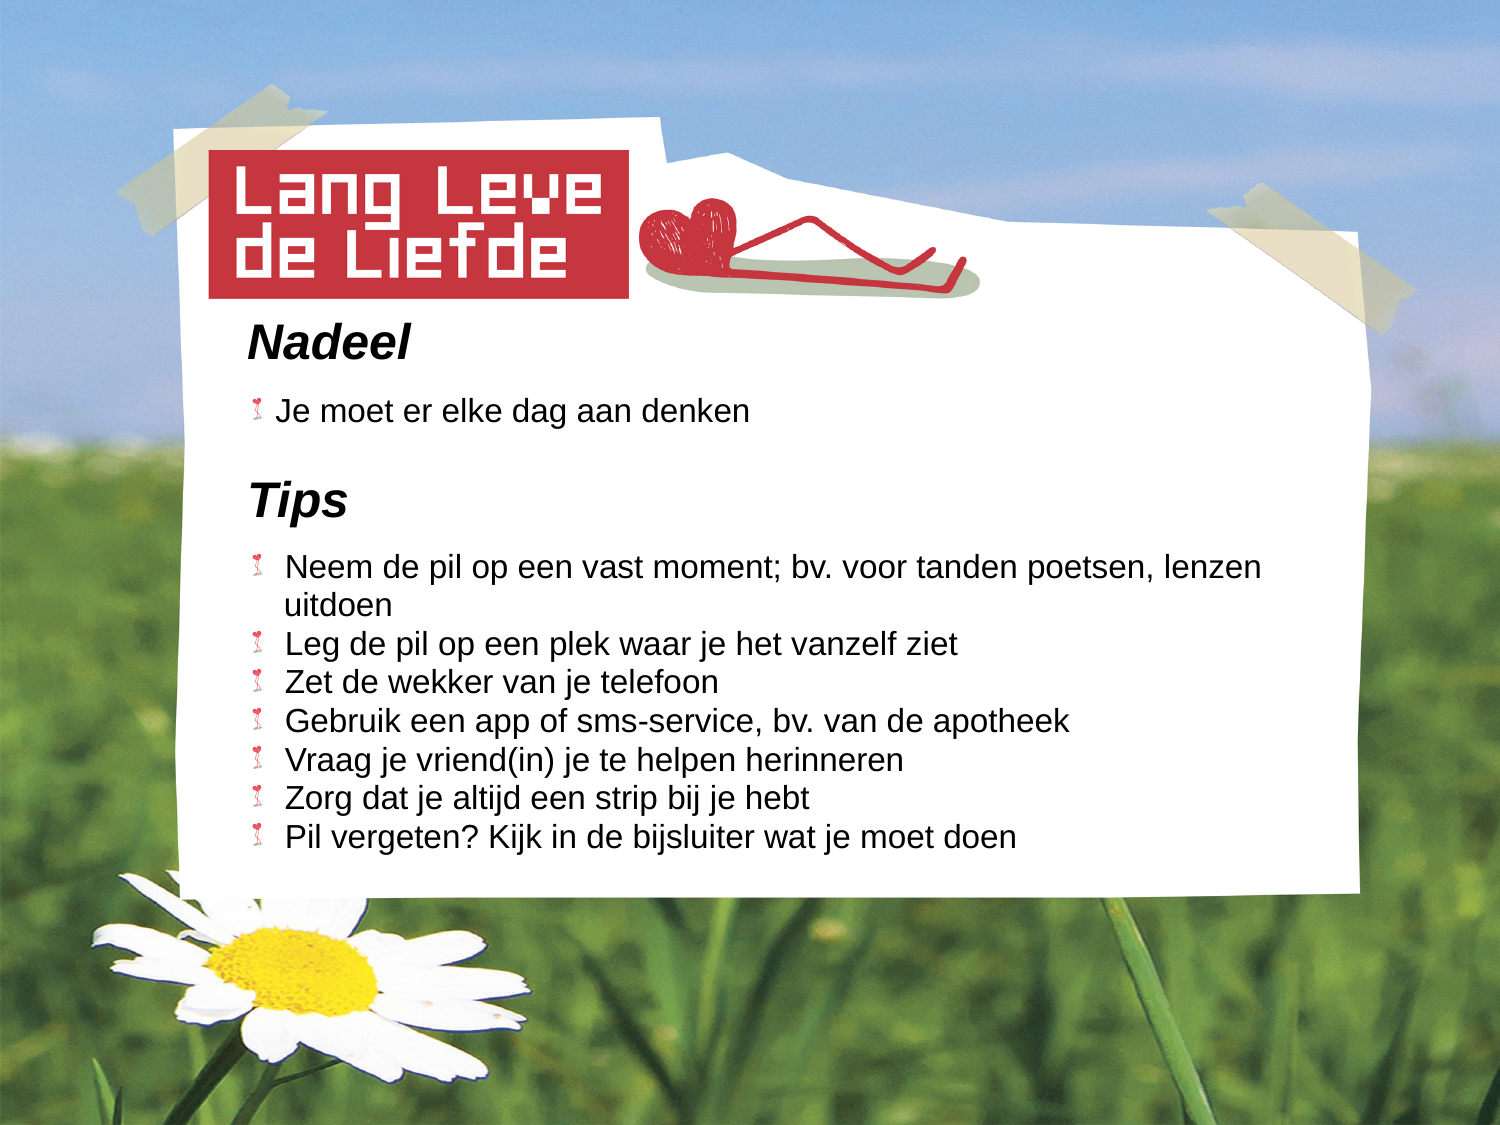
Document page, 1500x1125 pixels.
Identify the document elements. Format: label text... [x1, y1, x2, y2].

picture [0, 0, 1500, 1125]
list Nadeel Je moet er elke dag aan denken Tips Neem de pil op een vast moment; bv. voor tanden poetsen, lenzen uitdoen Leg de pil op een plek waar je het vanzelf ziet Zet de wekker van je telefoon Gebruik een app of sms-service, bv. van de apotheek Vraag je vriend(in) je te helpen herinneren Zorg dat je altijd een strip bij je hebt Pil vergeten? Kijk in de bijsluiter wat je moet doen [231, 313, 1301, 913]
